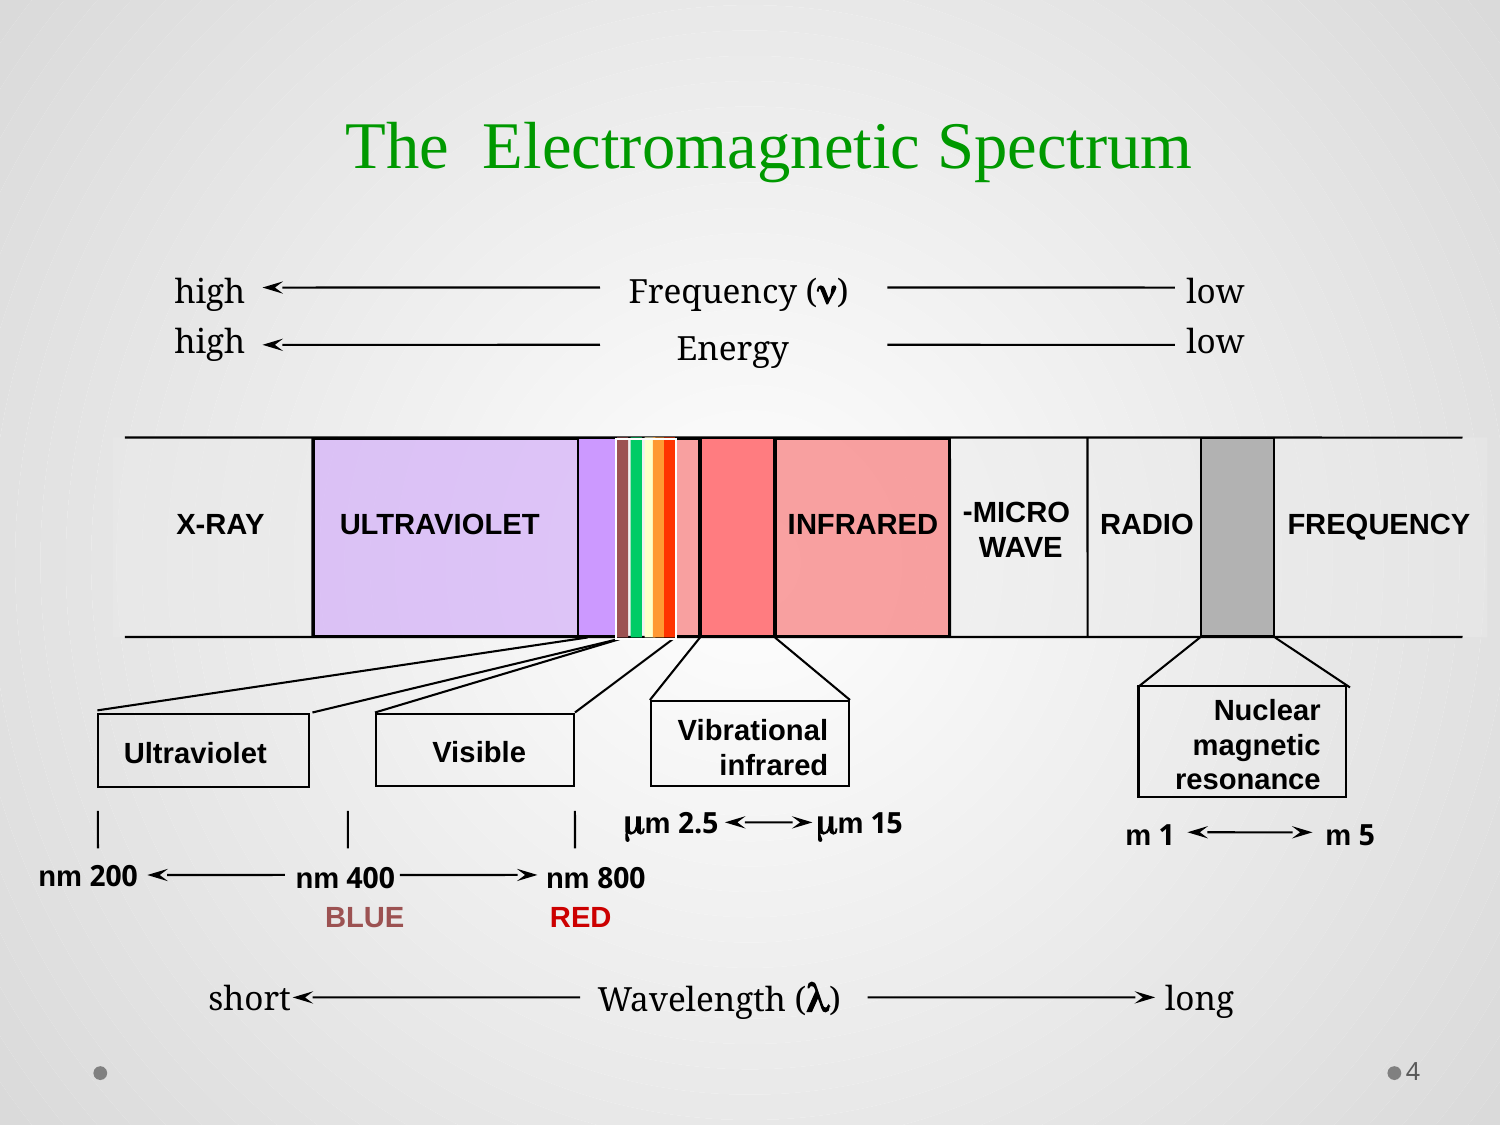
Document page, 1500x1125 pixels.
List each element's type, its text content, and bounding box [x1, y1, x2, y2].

slide_number 4 [1401, 1042, 1494, 1103]
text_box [22, 94, 1488, 1028]
